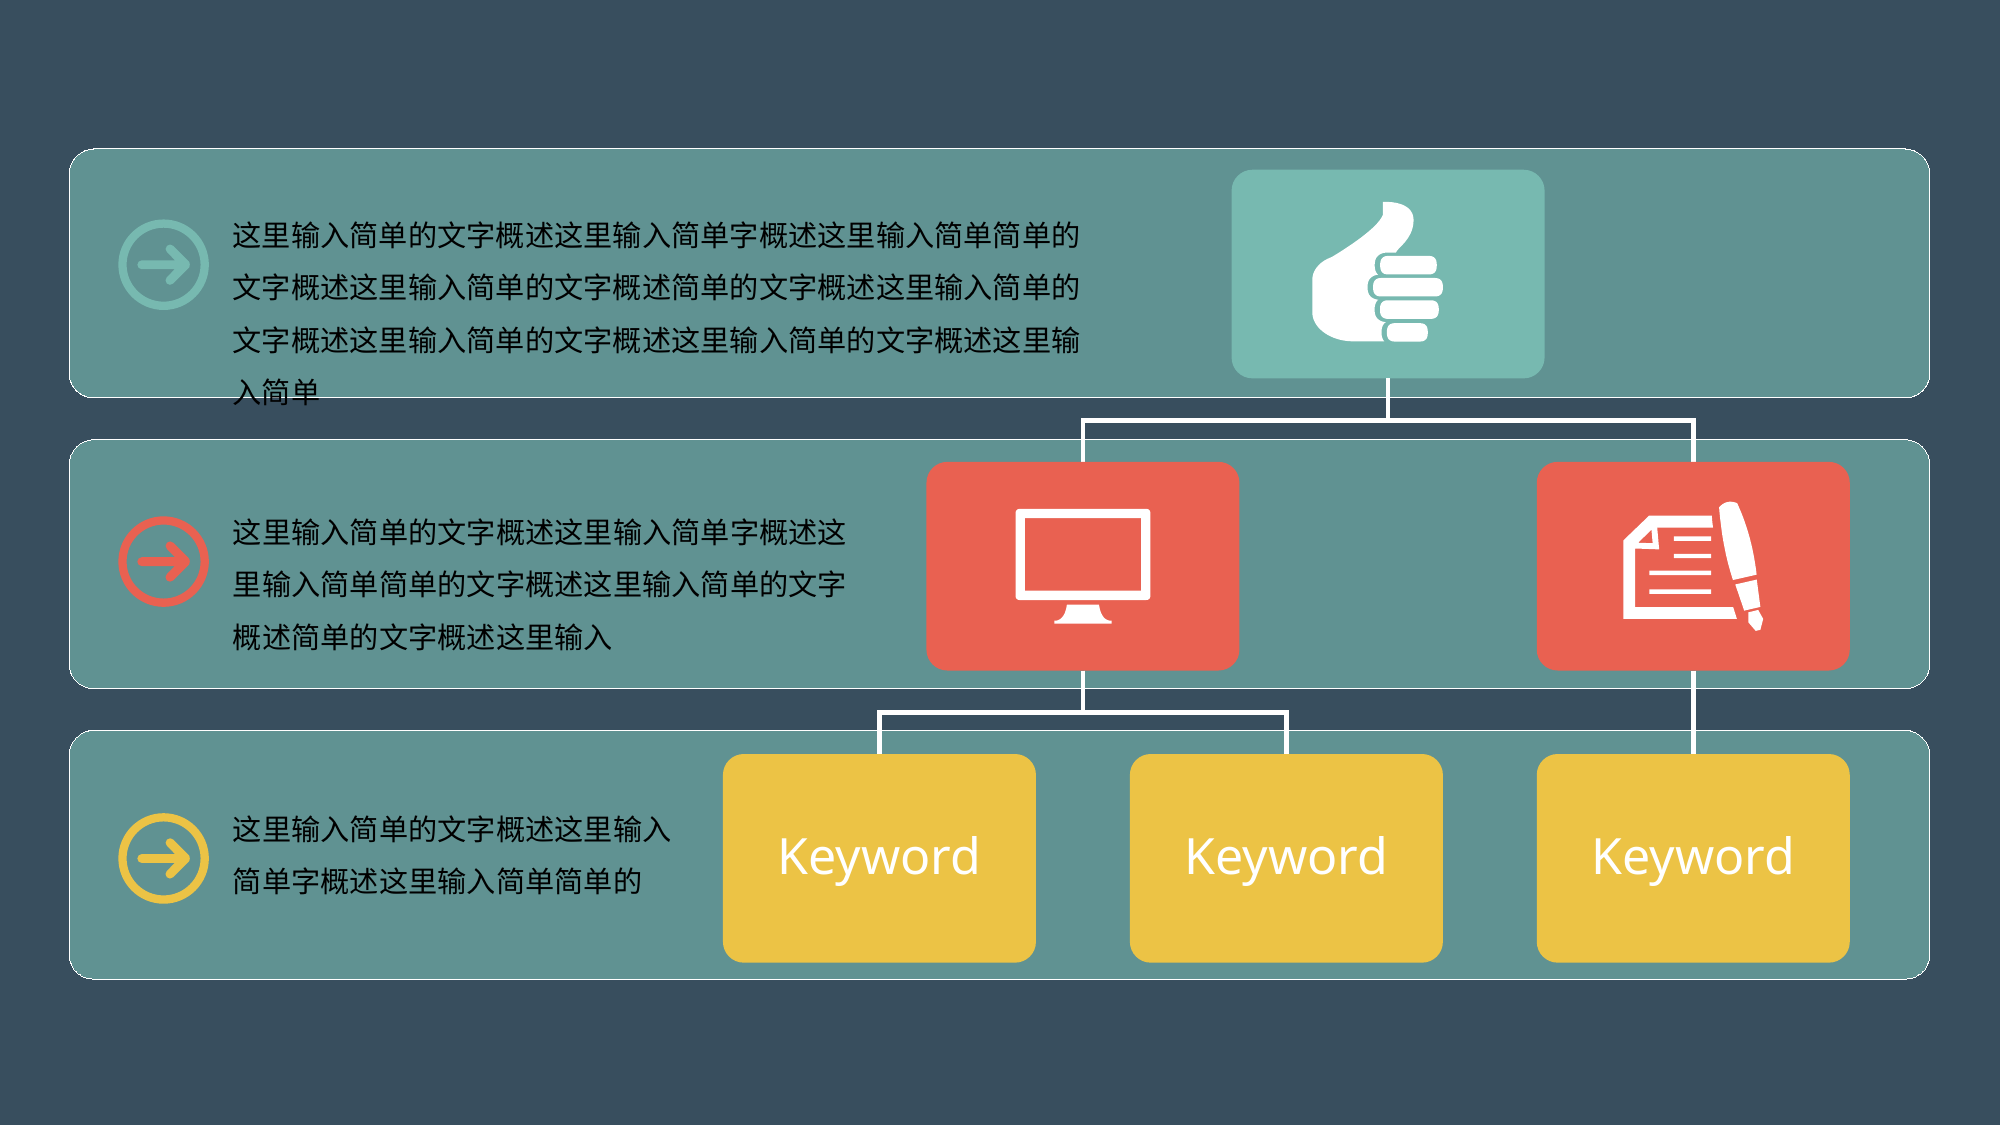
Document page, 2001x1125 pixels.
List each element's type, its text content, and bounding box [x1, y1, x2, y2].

text_box [879, 670, 1083, 752]
text_box [1054, 604, 1112, 624]
text_box [69, 730, 1930, 980]
text_box [69, 148, 1930, 398]
text_box 这里输入简单的文字概述这里输入简单字概述这里输入简单简单的文字概述这里输入简单的文字概述简单的文字概述这里输入简单的文字概述这里输入简单的文字概述这里输入简单的文字概述这里输入简单 [218, 192, 1124, 417]
text_box [69, 439, 1082, 689]
text_box [1735, 579, 1761, 611]
text_box [1535, 460, 1851, 672]
text_box [1719, 501, 1757, 581]
text_box [1082, 670, 1287, 752]
text_box [1089, 439, 1692, 689]
text_box [1748, 609, 1764, 631]
text_box [1015, 508, 1151, 601]
text_box 这里输入简单的文字概述这里输入简单字概述这里输入简单简单的文字概述这里输入简单的文字概述简单的文字概述这里输入 [218, 489, 863, 662]
text_box [117, 515, 210, 608]
text_box [1623, 515, 1737, 619]
text_box [1082, 378, 1387, 460]
text_box [1380, 300, 1439, 319]
text_box [117, 812, 210, 905]
text_box [1312, 201, 1414, 342]
text_box [1380, 255, 1437, 275]
text_box Keyword [1128, 752, 1444, 964]
text_box Keyword [1535, 752, 1851, 964]
text_box [1694, 439, 1930, 689]
text_box [1387, 378, 1694, 460]
text_box Keyword [721, 752, 1037, 964]
text_box [117, 218, 210, 312]
text_box [925, 460, 1241, 672]
text_box [1230, 168, 1546, 380]
text_box [1386, 323, 1428, 342]
text_box 这里输入简单的文字概述这里输入简单字概述这里输入简单简单的 [218, 786, 697, 906]
text_box [1373, 277, 1443, 297]
